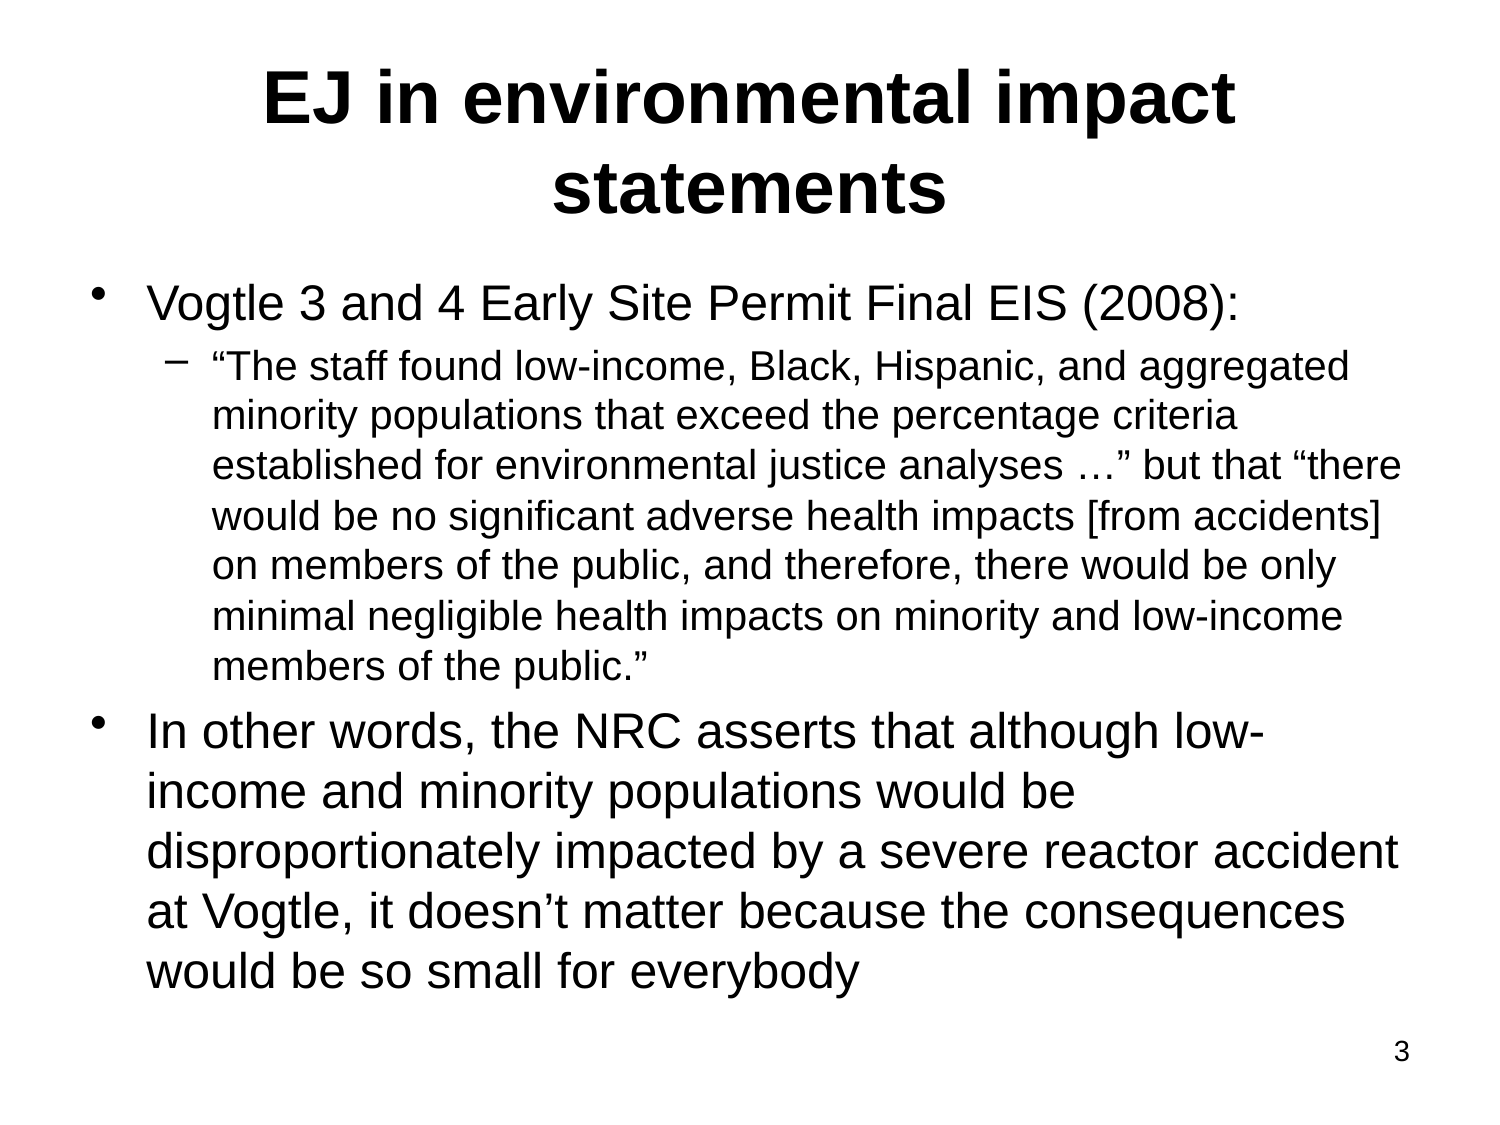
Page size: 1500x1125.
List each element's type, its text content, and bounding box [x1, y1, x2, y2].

list Vogtle 3 and 4 Early Site Permit Final EIS (2008): “The staff found low-income, Black, Hispanic, and aggregated minority populations that exceed the percentage criteria established for environmental justice analyses …” but that “there would be no significant adverse health impacts [from accidents] on members of the public, and therefore, there would be only minimal negligible health impacts on minority and low-income members of the public.” In other words, the NRC asserts that although low-income and minority populations would be disproportionately impacted by a severe reactor accident at Vogtle, it doesn’t matter because the consequences would be so small for everybody [75, 262, 1425, 1005]
title EJ in environmental impact statements [75, 45, 1425, 233]
slide_number 3 [1074, 1024, 1425, 1103]
